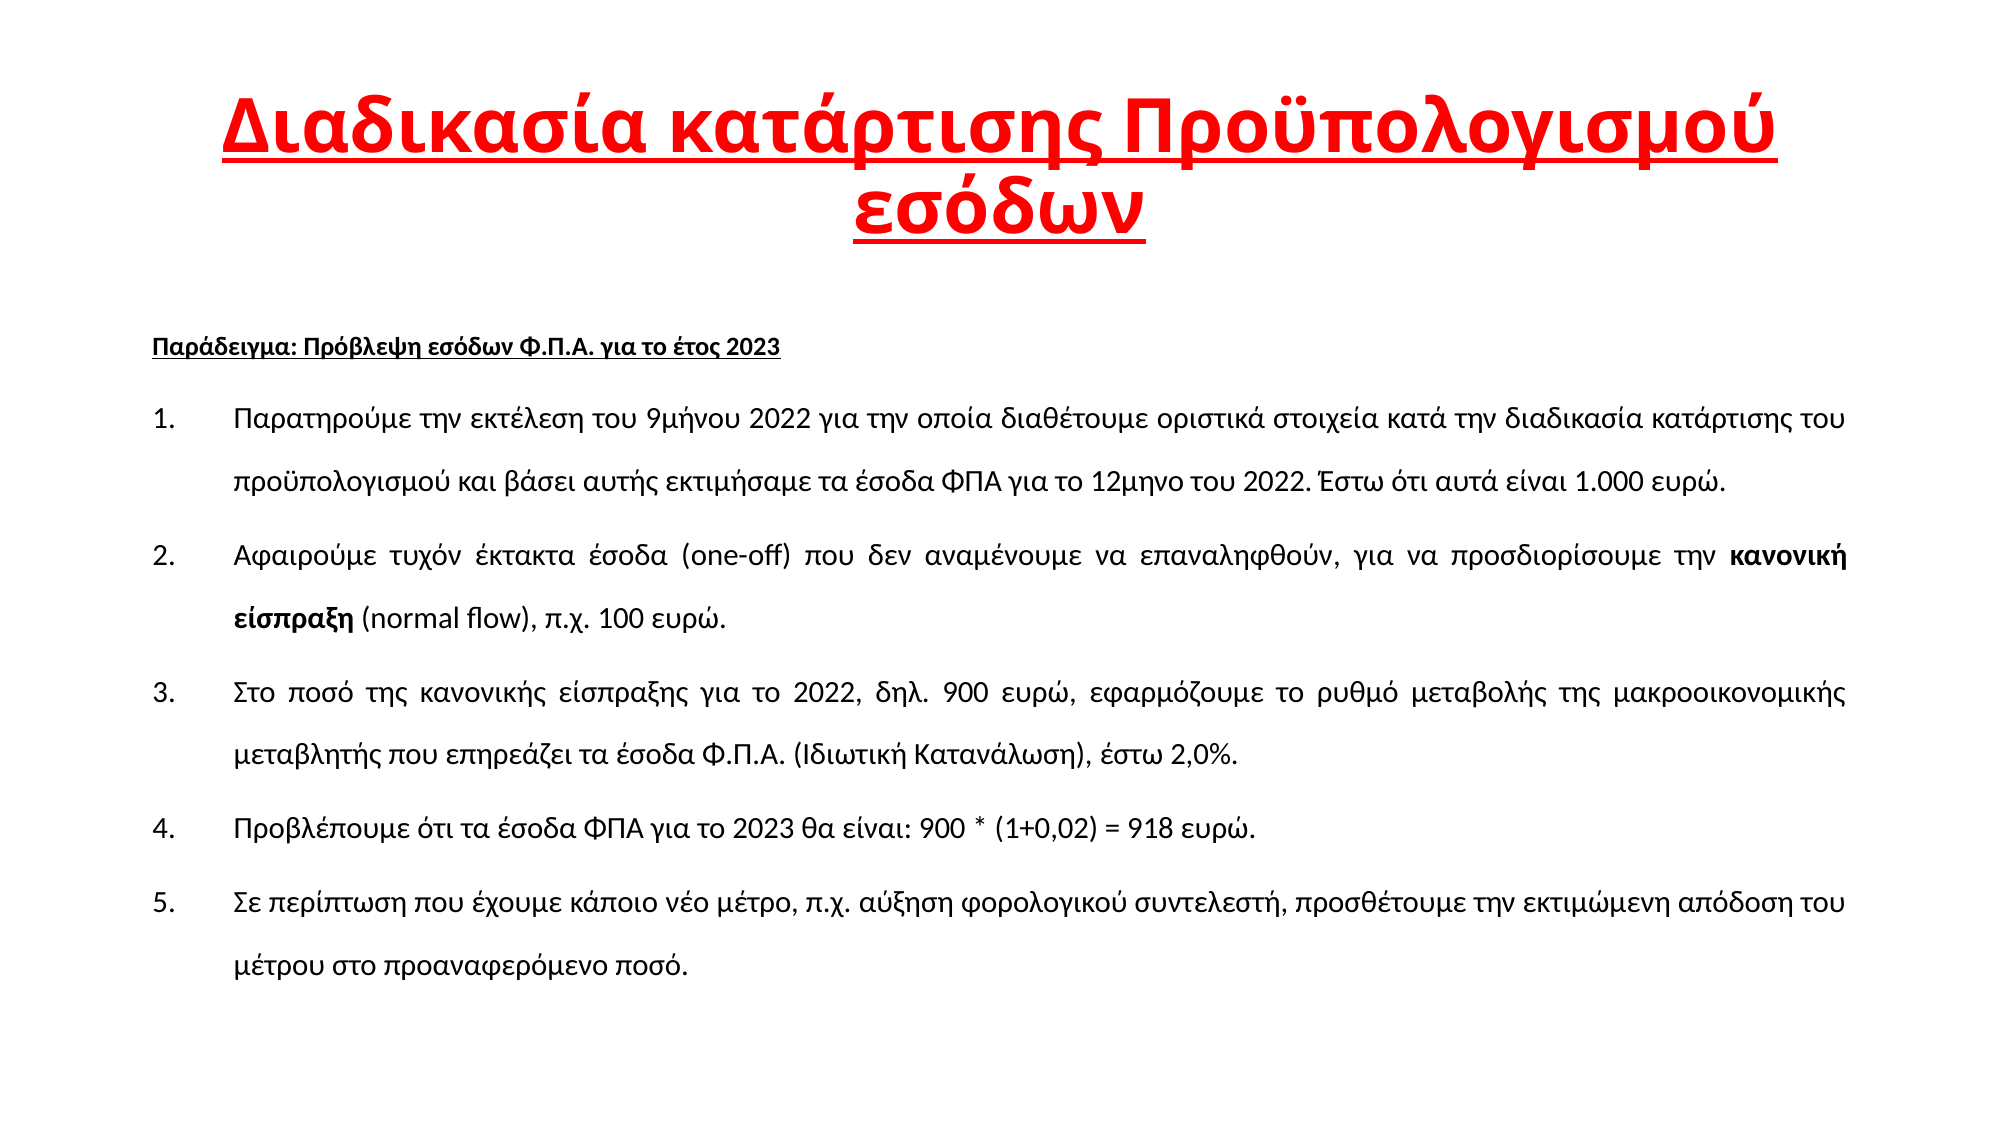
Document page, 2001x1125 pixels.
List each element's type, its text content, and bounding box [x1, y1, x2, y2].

list Παράδειγμα: Πρόβλεψη εσόδων Φ.Π.Α. για το έτος 2023 Παρατηρούμε την εκτέλεση του 9μήνου 2022 για την οποία διαθέτουμε οριστικά στοιχεία κατά την διαδικασία κατάρτισης του προϋπολογισμού και βάσει αυτής εκτιμήσαμε τα έσοδα ΦΠΑ για το 12μηνο του 2022. Έστω ότι αυτά είναι 1.000 ευρώ. Αφαιρούμε τυχόν έκτακτα έσοδα (one-off) που δεν αναμένουμε να επαναληφθούν, για να προσδιορίσουμε την κανονική είσπραξη (normal flow), π.χ. 100 ευρώ. Στο ποσό της κανονικής είσπραξης για το 2022, δηλ. 900 ευρώ, εφαρμόζουμε το ρυθμό μεταβολής της μακροοικονομικής μεταβλητής που επηρεάζει τα έσοδα Φ.Π.Α. (Ιδιωτική Κατανάλωση), έστω 2,0%. Προβλέπουμε ότι τα έσοδα ΦΠΑ για το 2023 θα είναι: 900 * (1+0,02) = 918 ευρώ. Σε περίπτωση που έχουμε κάποιο νέο μέτρο, π.χ. αύξηση φορολογικού συντελεστή, προσθέτουμε την εκτιμώμενη απόδοση του μέτρου στο προαναφερόμενο ποσό. [137, 299, 1863, 1014]
title Διαδικασία κατάρτισης Προϋπολογισμού εσόδων [137, 59, 1863, 278]
